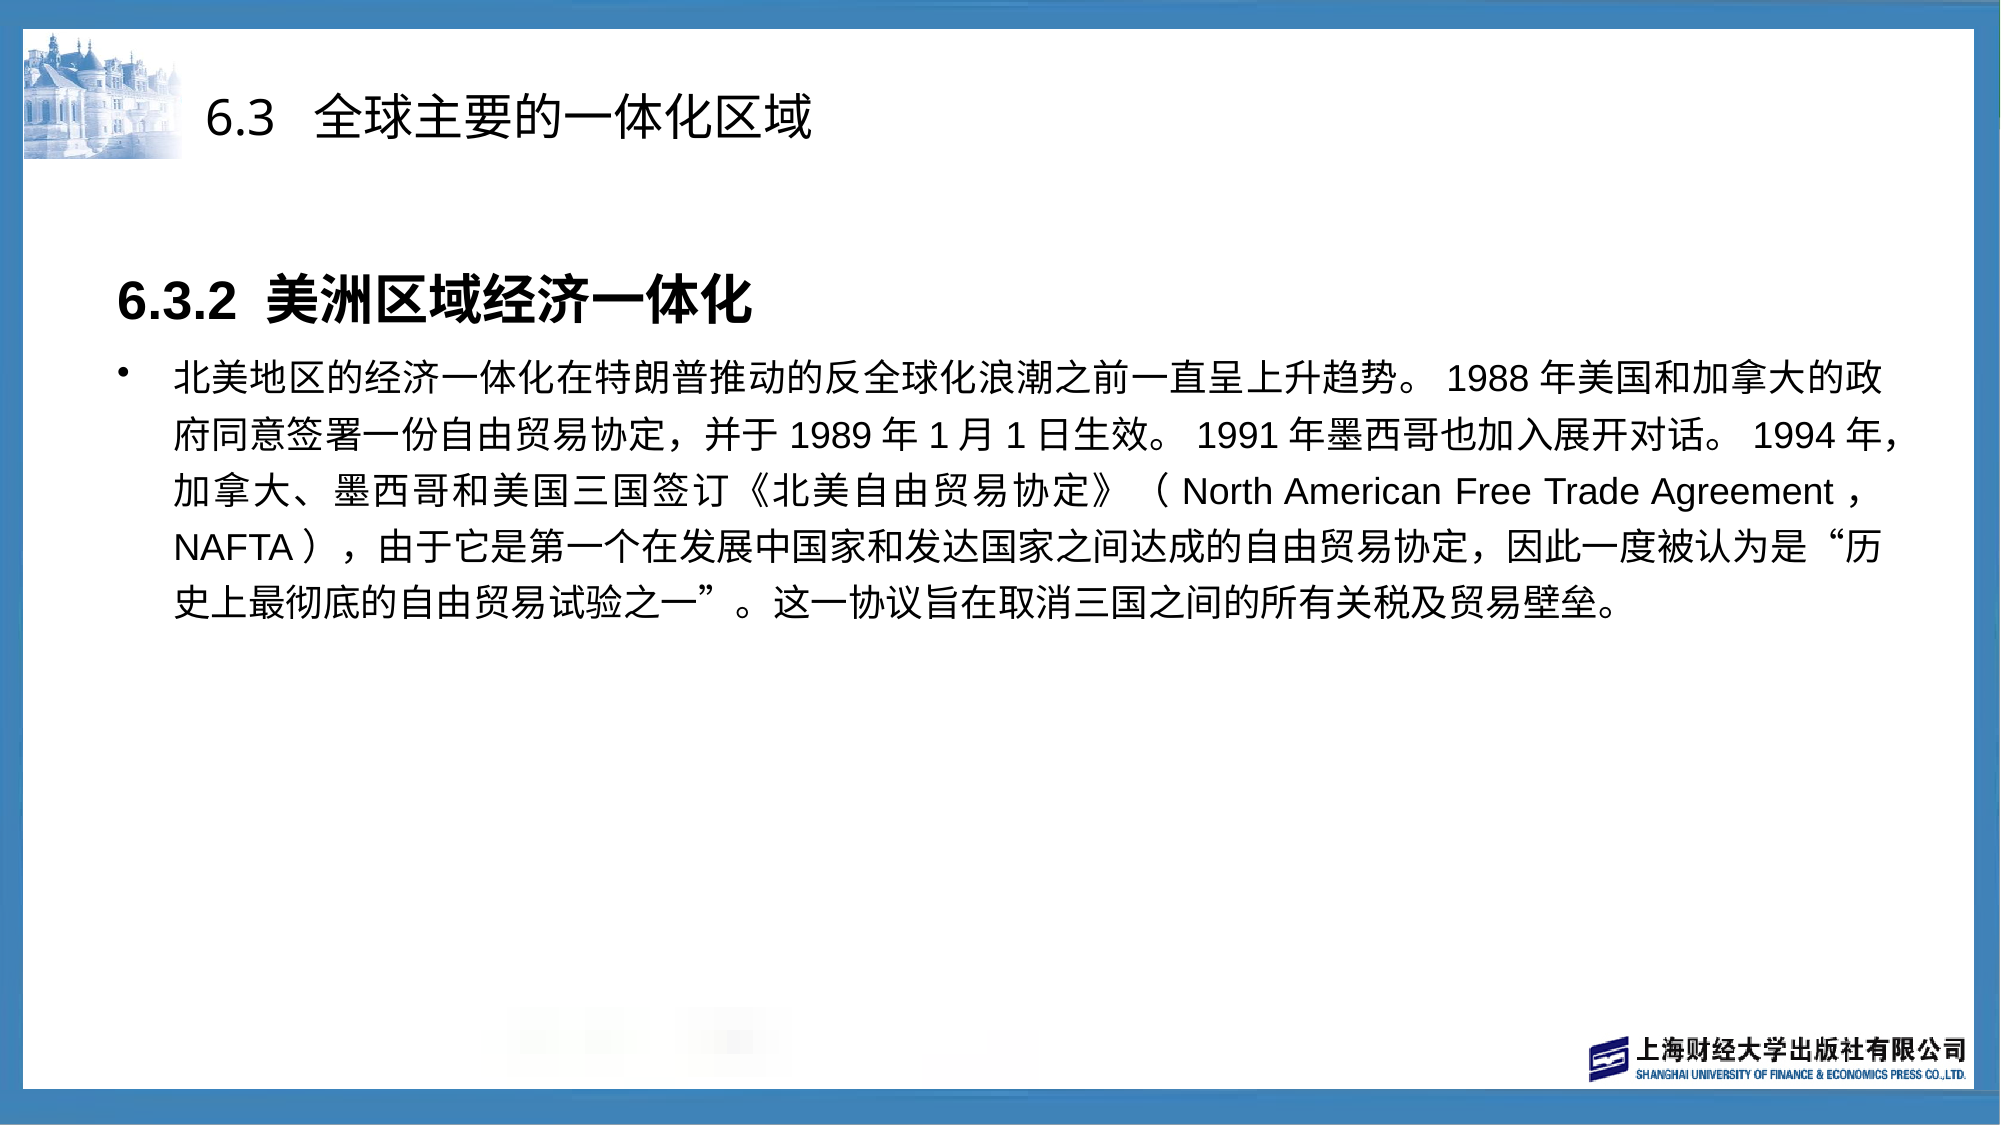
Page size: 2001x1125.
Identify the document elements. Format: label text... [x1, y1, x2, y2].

list 6.3.2 美洲区域经济一体化 北美地区的经济一体化在特朗普推动的反全球化浪潮之前一直呈上升趋势。1988年美国和加拿大的政府同意签署一份自由贸易协定，并于1989年1月1日生效。1991年墨西哥也加入展开对话。1994年，加拿大、墨西哥和美国三国签订《北美自由贸易协定》（North American Free Trade Agreement， NAFTA），由于它是第一个在发展中国家和发达国家之间达成的自由贸易协定，因此一度被认为是“历史上最彻底的自由贸易试验之一”。这一协议旨在取消三国之间的所有关税及贸易壁垒。 [102, 241, 1898, 1065]
picture [0, 0, 2001, 1125]
title 6.3 全球主要的一体化区域 [190, 64, 1547, 168]
